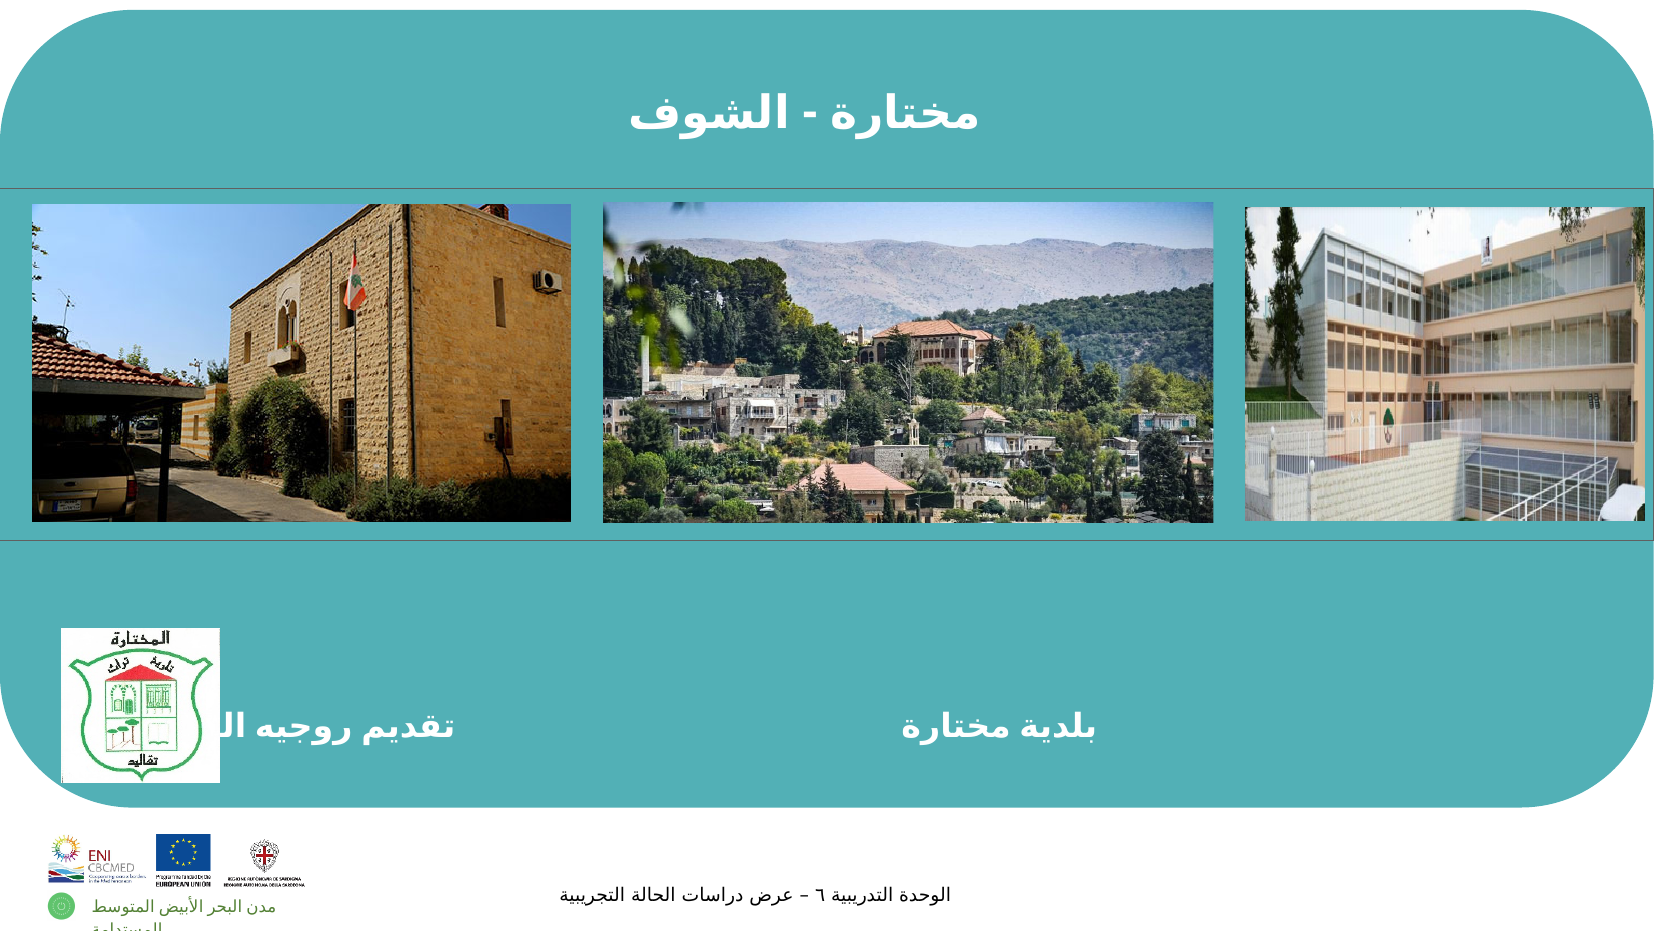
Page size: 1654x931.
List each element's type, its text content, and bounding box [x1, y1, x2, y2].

text_box مختارة - الشوف [71, 67, 1495, 146]
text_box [32, 834, 361, 923]
text_box الوحدة التدريبية ٦ – عرض دراسات الحالة التجريبية [544, 871, 1367, 931]
picture [603, 202, 1214, 523]
picture [1245, 207, 1645, 522]
picture [61, 628, 220, 783]
picture [32, 204, 571, 523]
text_box [0, 188, 1654, 541]
text_box بلدية مختارة تقديم روجيه العشي [71, 690, 1289, 798]
text_box [0, 541, 1654, 808]
text_box [0, 9, 1654, 188]
